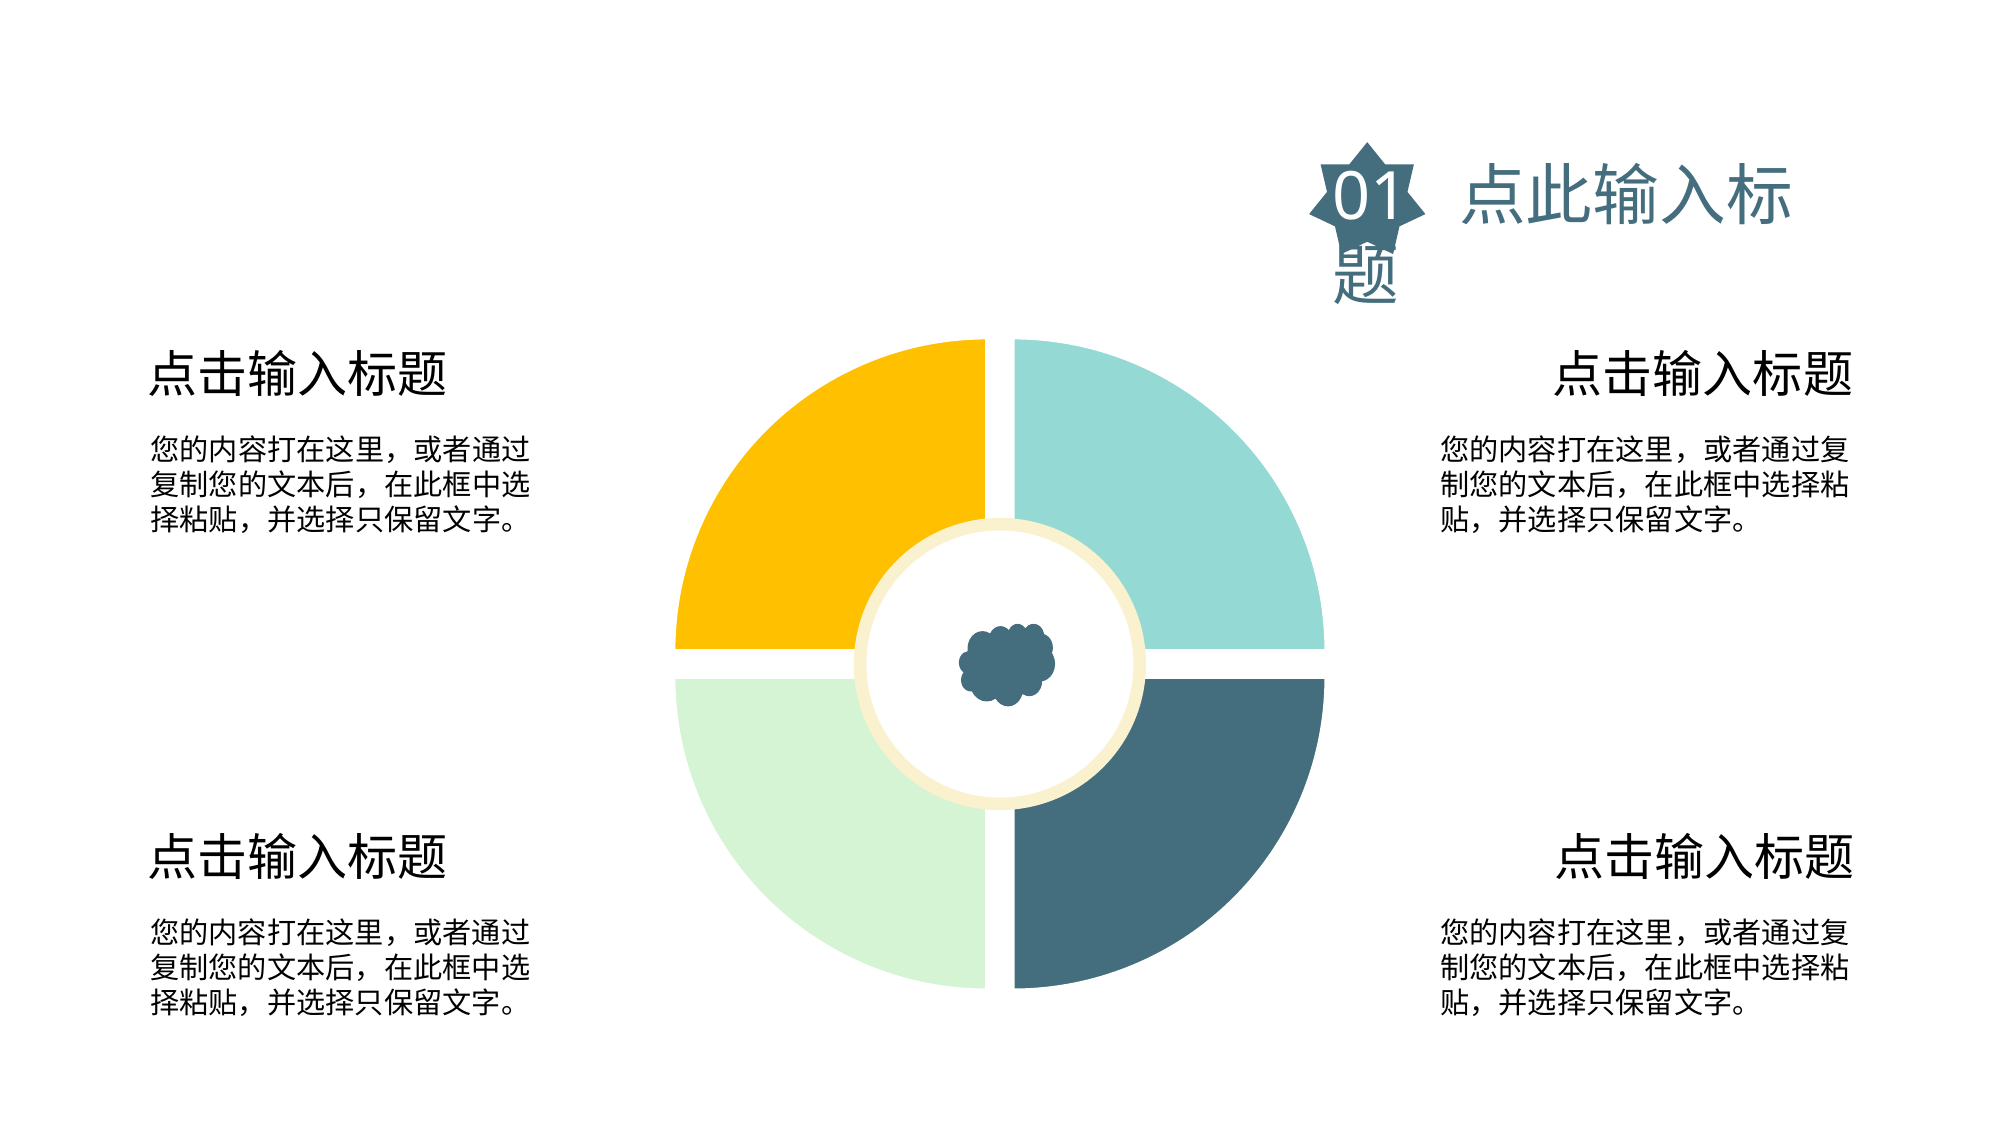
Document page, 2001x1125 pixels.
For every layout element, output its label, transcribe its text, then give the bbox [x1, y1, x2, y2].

chart [649, 318, 1351, 1010]
text_box 点击输入标题 [1527, 817, 1870, 893]
text_box 您的内容打在这里，或者通过复制您的文本后，在此框中选择粘贴，并选择只保留文字。 [135, 906, 555, 1027]
text_box 您的内容打在这里，或者通过复制您的文本后，在此框中选择粘贴，并选择只保留文字。 [1425, 906, 1869, 1027]
text_box 点击输入标题 [132, 335, 475, 411]
text_box 点击输入标题 [132, 817, 475, 893]
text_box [1309, 142, 1870, 255]
text_box 您的内容打在这里，或者通过复制您的文本后，在此框中选择粘贴，并选择只保留文字。 [135, 424, 574, 544]
text_box 您的内容打在这里，或者通过复制您的文本后，在此框中选择粘贴，并选择只保留文字。 [1425, 424, 1867, 544]
text_box 点击输入标题 [1525, 335, 1868, 411]
